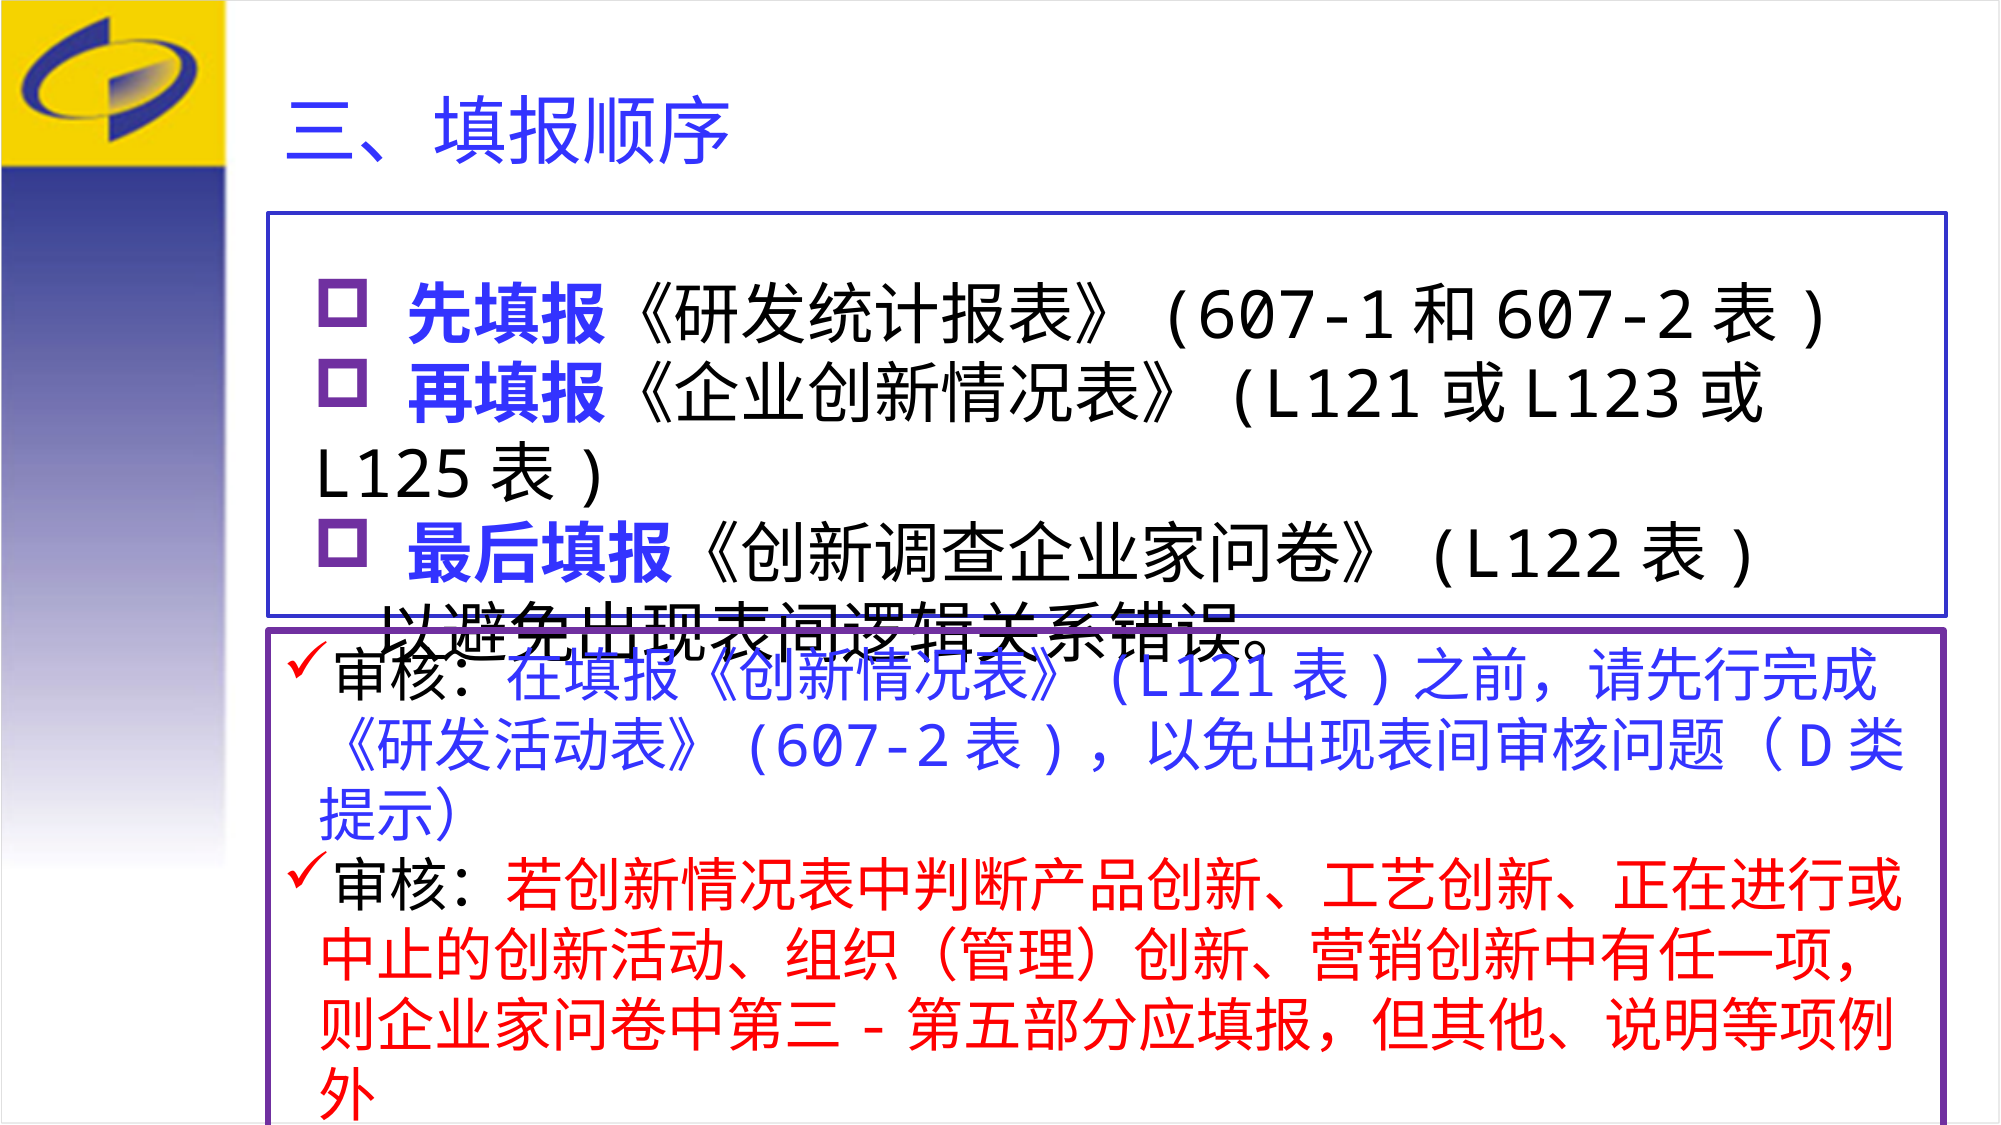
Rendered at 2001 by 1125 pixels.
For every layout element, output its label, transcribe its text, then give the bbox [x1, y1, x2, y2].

text_box 先填报《研发统计报表》(607-1和607-2表) 再填报《企业创新情况表》(L121或L123或L125表) 最后填报《创新调查企业家问卷》(L122表) 以避免出现表间逻辑关系错误。 [266, 211, 1948, 618]
picture [0, 0, 2001, 1125]
text_box 三、填报顺序 [268, 76, 755, 181]
text_box 审核：在填报《创新情况表》(L121表)之前，请先行完成《研发活动表》(607-2表)，以免出现表间审核问题（D类提示） 审核：若创新情况表中判断产品创新、工艺创新、正在进行或中止的创新活动、组织（管理）创新、营销创新中有任一项，则企业家问卷中第三-第五部分应填报，但其他、说明等项例外 （C类提示） [268, 630, 1944, 1125]
slide_number [1433, 1024, 1851, 1101]
